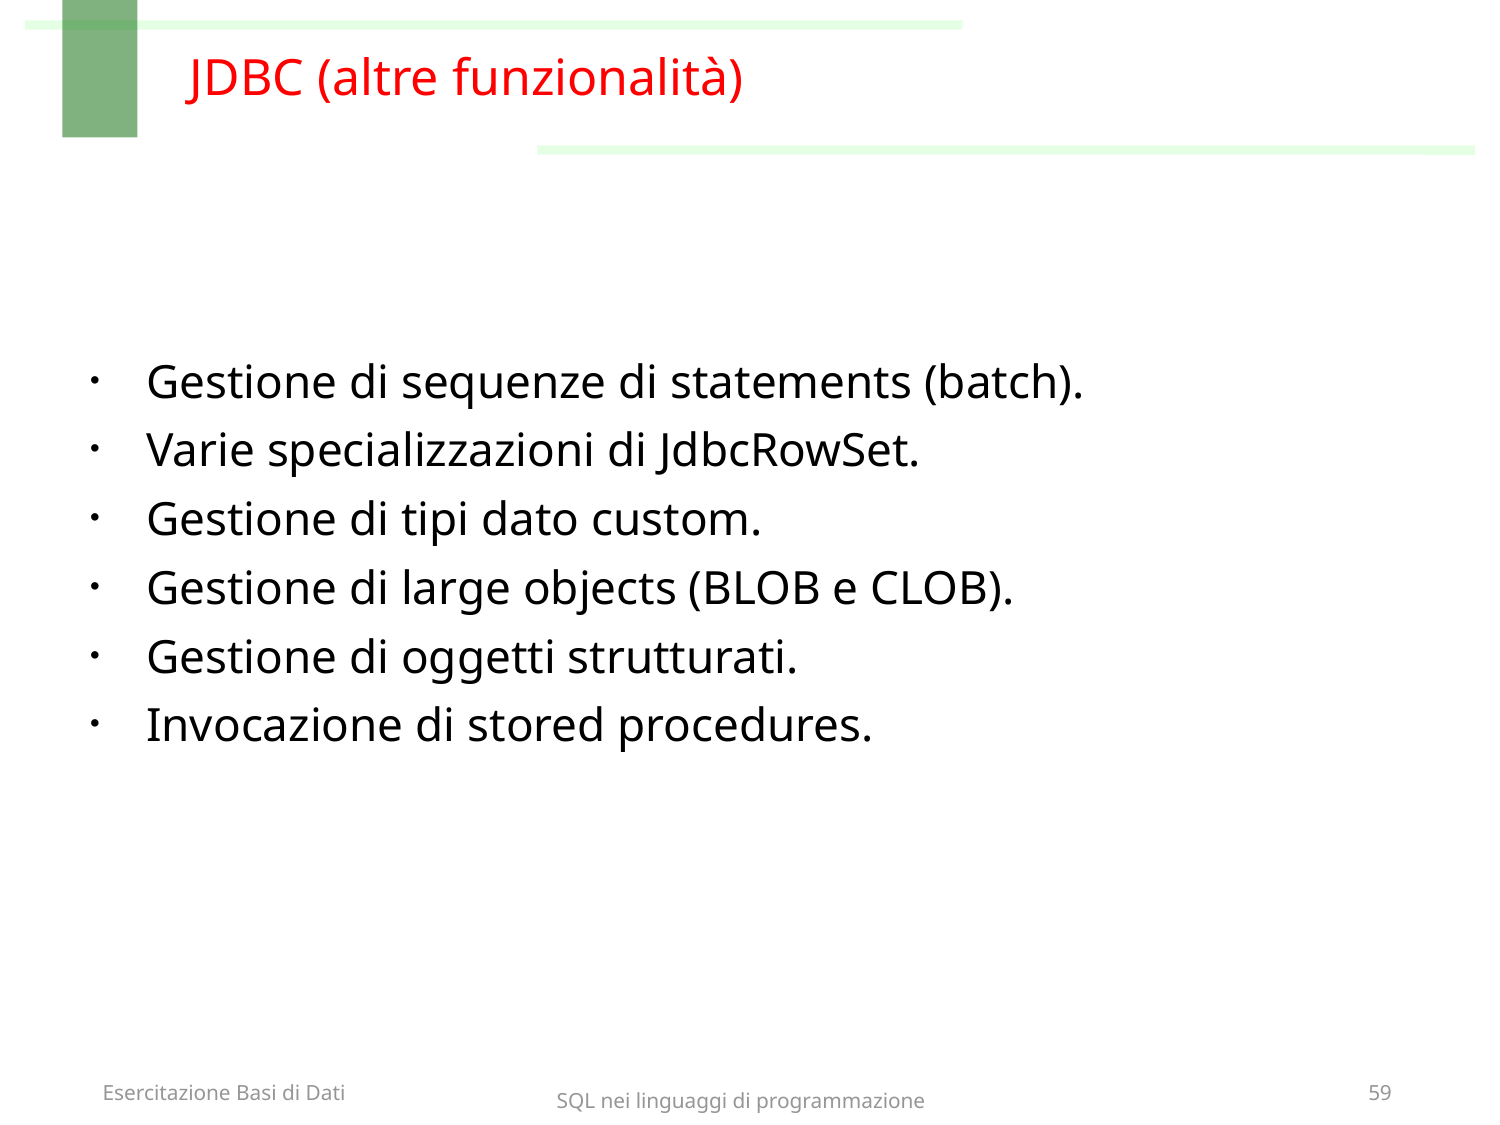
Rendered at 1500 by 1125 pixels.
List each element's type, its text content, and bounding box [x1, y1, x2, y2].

title JDBC (altre funzionalità) [174, 24, 1425, 125]
list Gestione di sequenze di statements (batch). Varie specializzazioni di JdbcRowSet. Gestione di tipi dato custom. Gestione di large objects (BLOB e CLOB). Gestione di oggetti strutturati. Invocazione di stored procedures. [75, 344, 1425, 781]
footer SQL nei linguaggi di programmazione [425, 1082, 1057, 1120]
